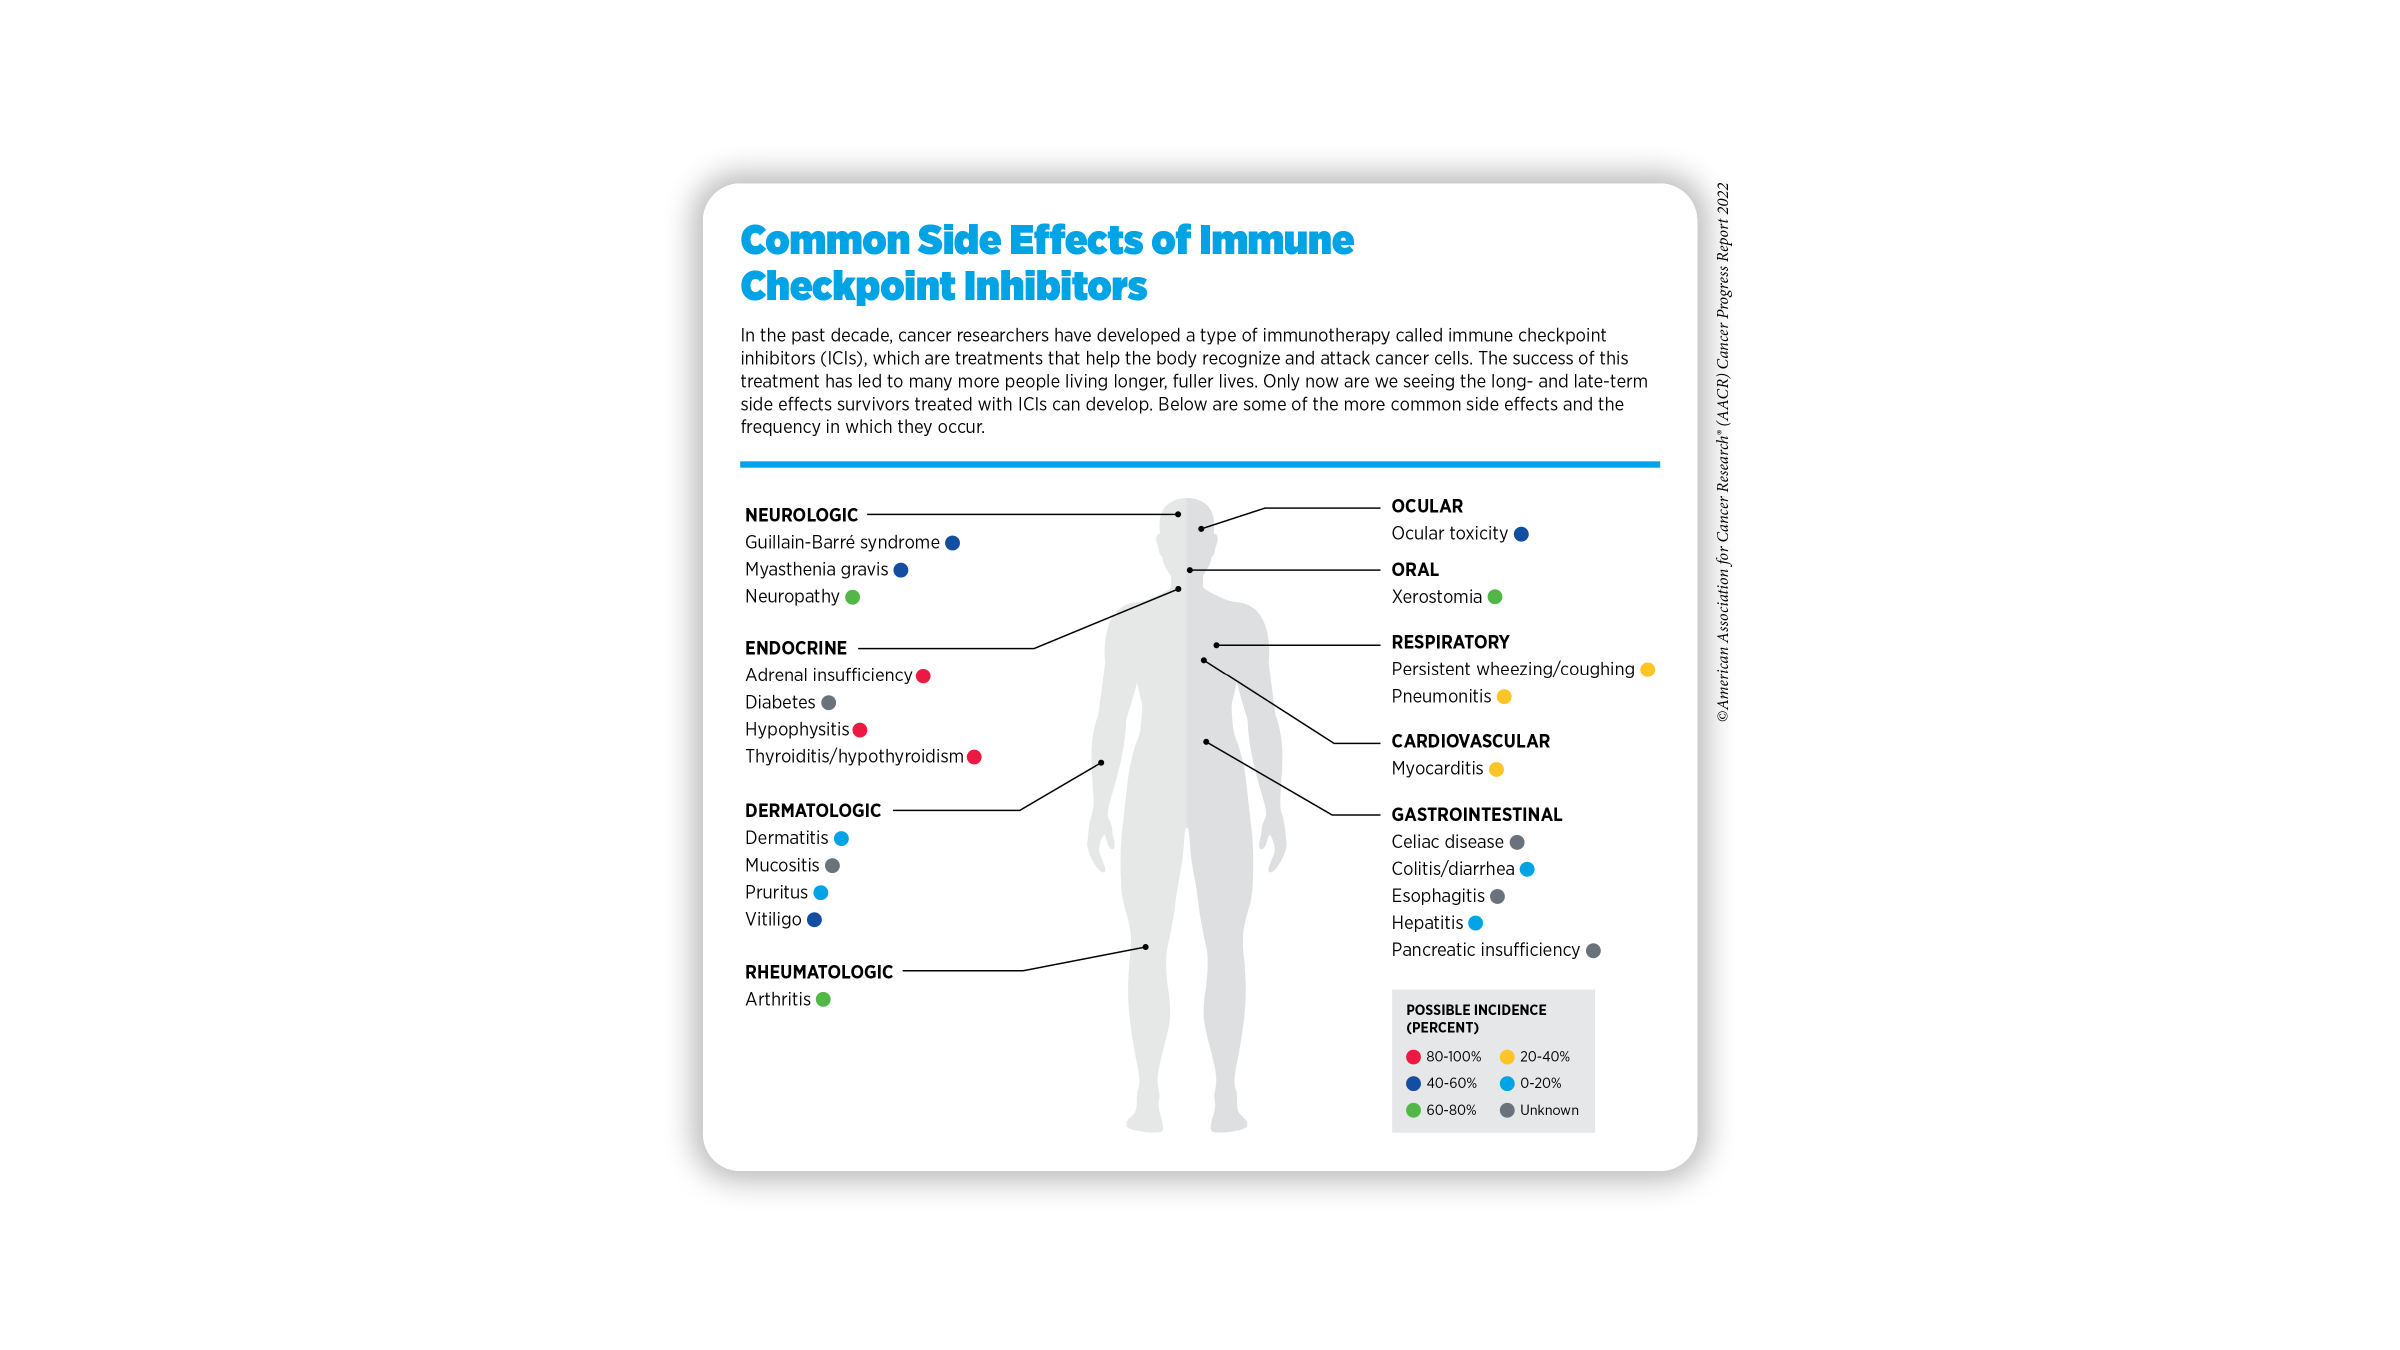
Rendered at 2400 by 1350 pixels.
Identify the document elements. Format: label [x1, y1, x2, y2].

picture [646, 126, 1754, 1223]
